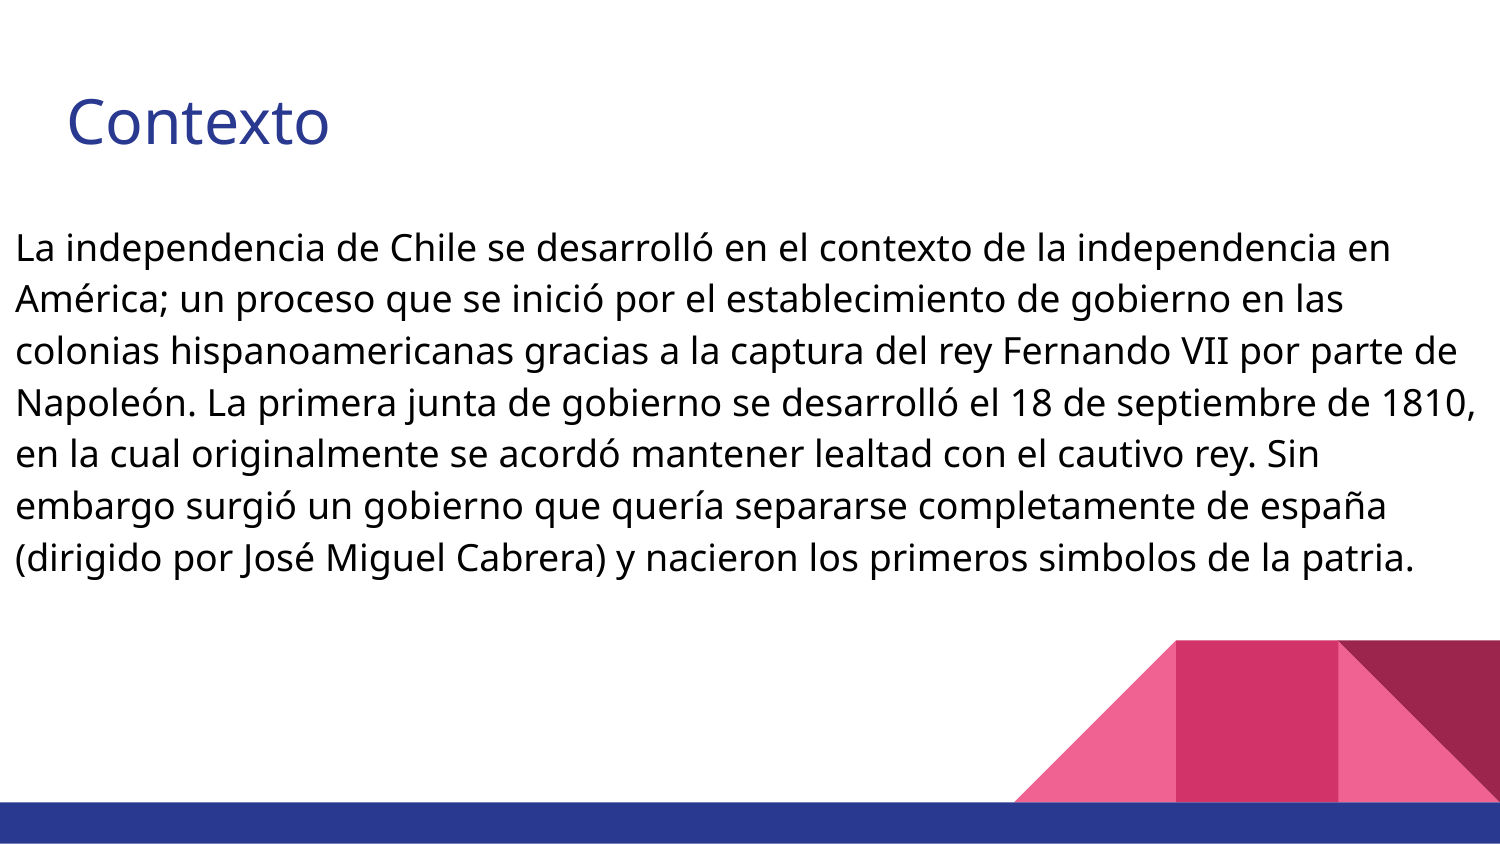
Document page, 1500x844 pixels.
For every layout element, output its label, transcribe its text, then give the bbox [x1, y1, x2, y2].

title Contexto [51, 67, 1449, 167]
list La independencia de Chile se desarrolló en el contexto de la independencia en América; un proceso que se inició por el establecimiento de gobierno en las colonias hispanoamericanas gracias a la captura del rey Fernando VII por parte de Napoleón. La primera junta de gobierno se desarrolló el 18 de septiembre de 1810, en la cual originalmente se acordó mantener lealtad con el cautivo rey. Sin embargo surgió un gobierno que quería separarse completamente de españa (dirigido por José Miguel Cabrera) y nacieron los primeros simbolos de la patria. [0, 201, 1500, 844]
